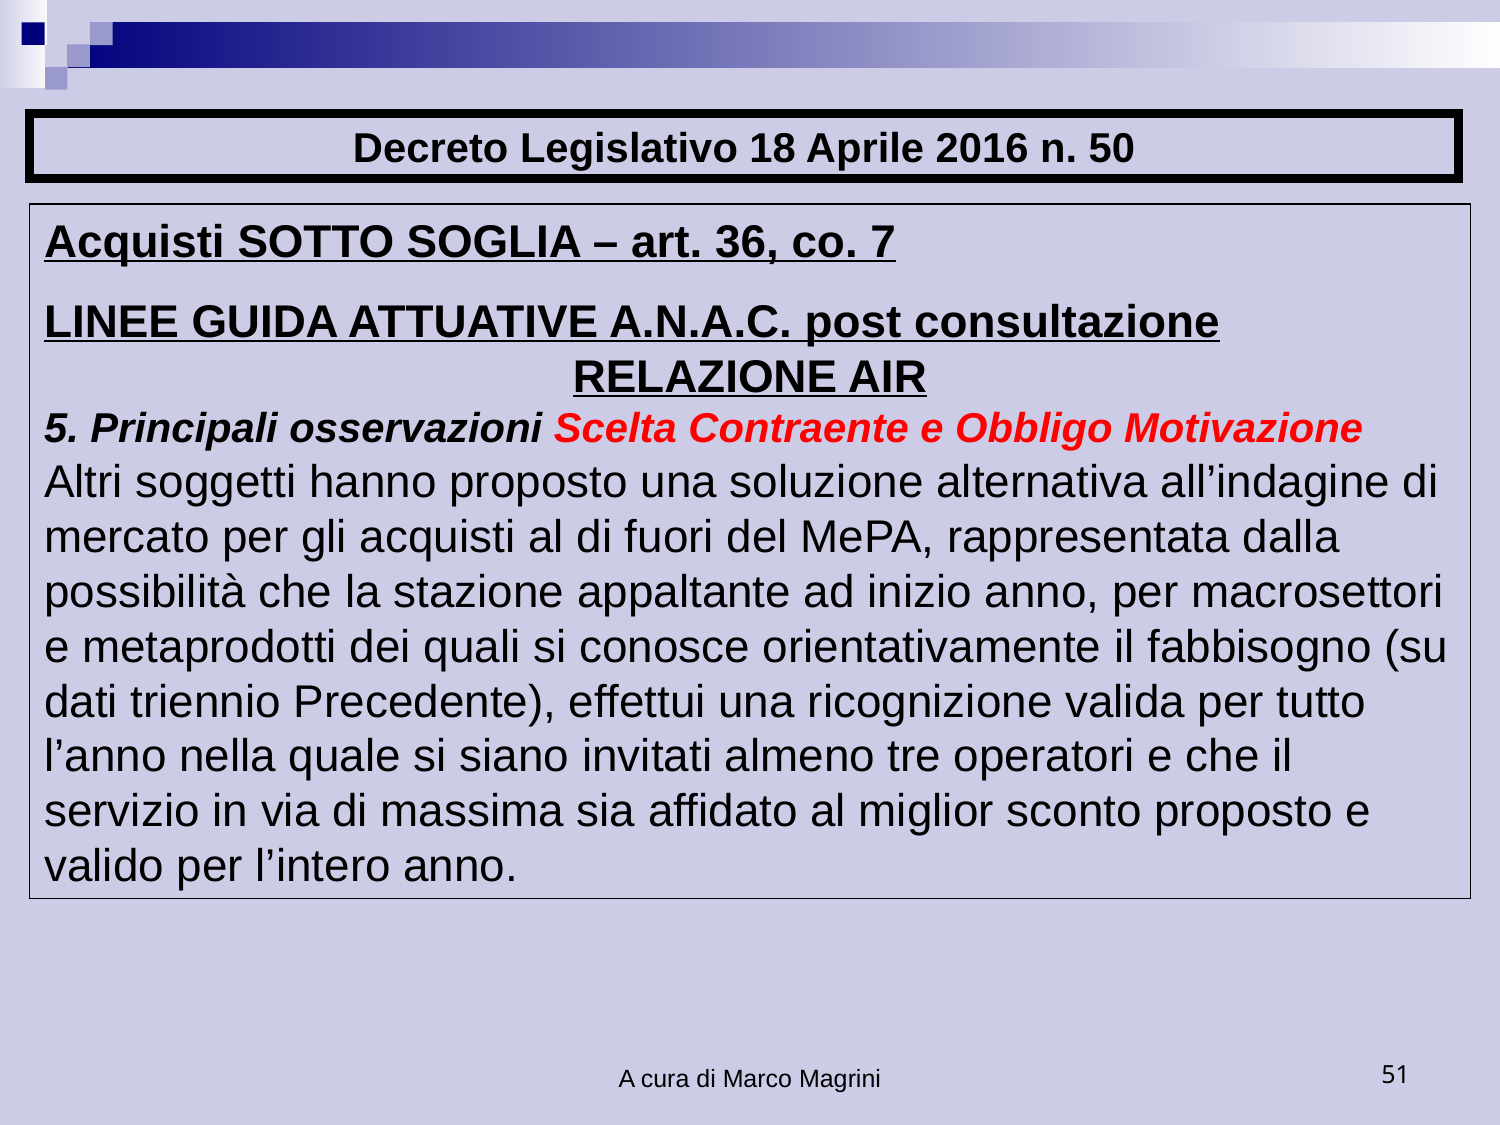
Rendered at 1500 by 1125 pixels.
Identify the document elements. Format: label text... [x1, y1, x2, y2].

footer A cura di Marco Magrini [512, 1025, 988, 1100]
slide_number 51 [1074, 1025, 1425, 1100]
text_box Acquisti SOTTO SOGLIA – art. 36, co. 7 LINEE GUIDA ATTUATIVE A.N.A.C. post consultazione RELAZIONE AIR 5. Principali osservazioni Scelta Contraente e Obbligo Motivazione Altri soggetti hanno proposto una soluzione alternativa all’indagine di mercato per gli acquisti al di fuori del MePA, rappresentata dalla possibilità che la stazione appaltante ad inizio anno, per macrosettori e metaprodotti dei quali si conosce orientativamente il fabbisogno (su dati triennio Precedente), effettui una ricognizione valida per tutto l’anno nella quale si siano invitati almeno tre operatori e che il servizio in via di massima sia affidato al miglior sconto proposto e valido per l’intero anno. [29, 203, 1471, 899]
text_box Decreto Legislativo 18 Aprile 2016 n. 50 [29, 113, 1459, 179]
